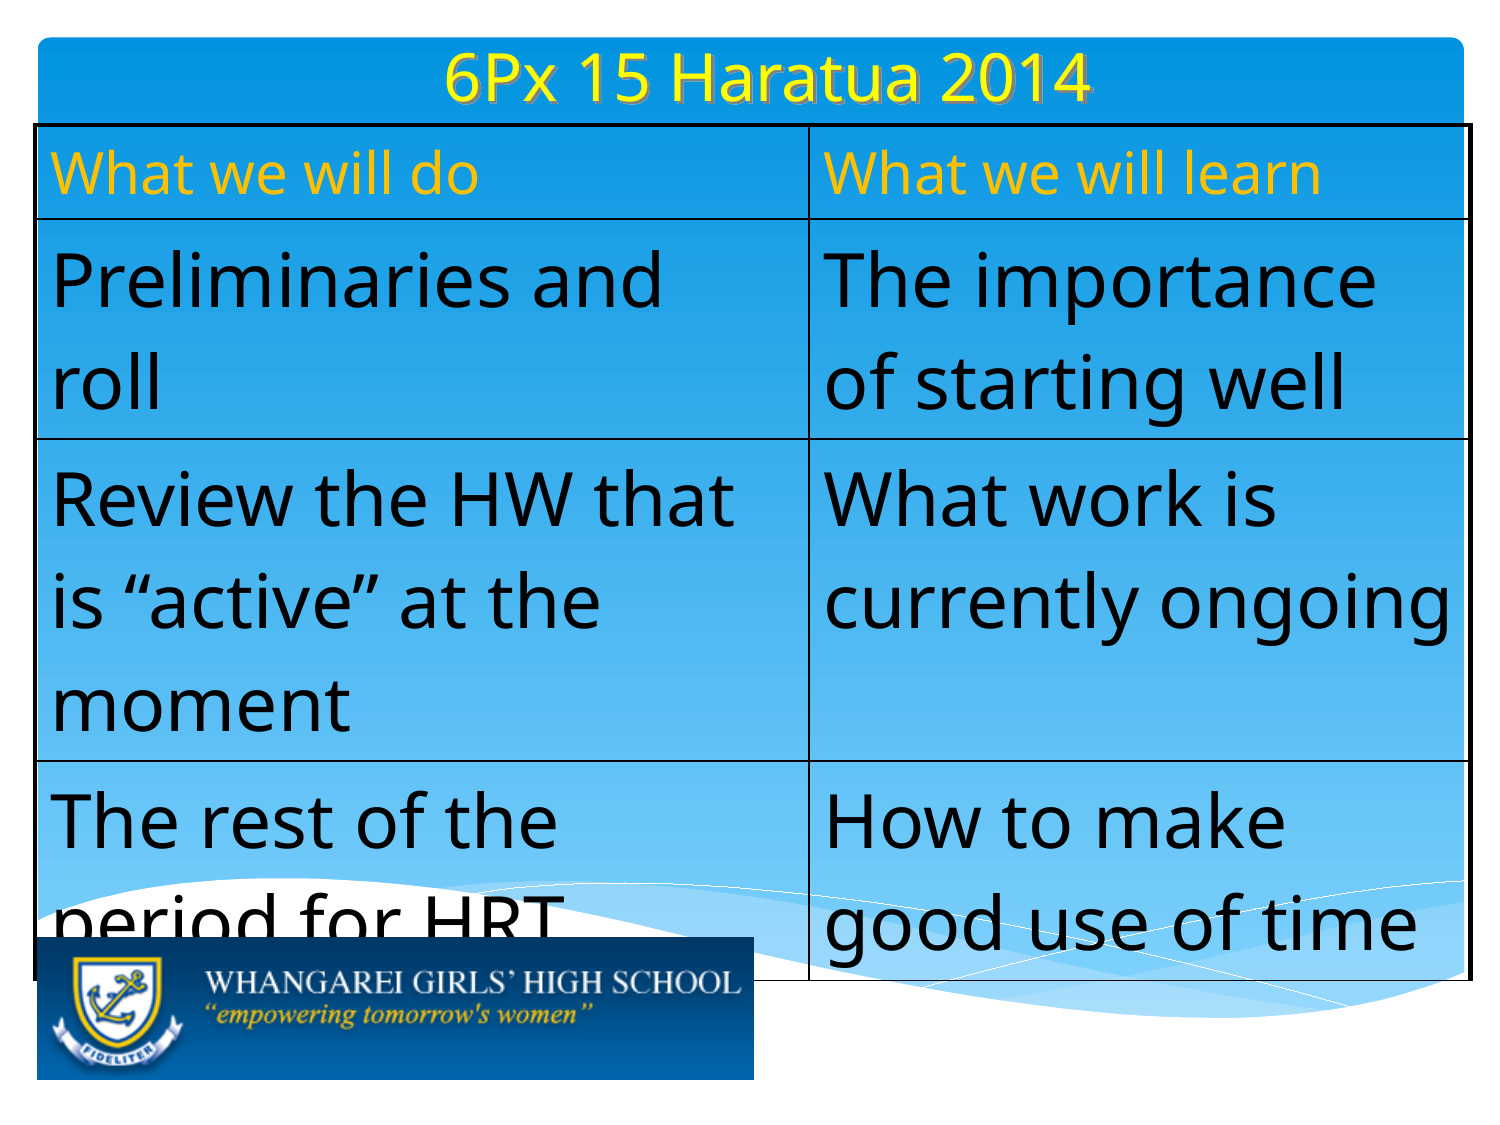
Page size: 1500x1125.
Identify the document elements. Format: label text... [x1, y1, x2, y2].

table_cell The importance of starting well [810, 220, 1468, 438]
table_cell The rest of the period for HRT [37, 762, 808, 980]
table_cell How to make good use of time [810, 762, 1468, 980]
table_cell Preliminaries and roll [37, 220, 808, 438]
text_box 6Px 15 Haratua 2014 [162, 24, 1375, 123]
table_cell What work is currently ongoing [810, 440, 1468, 760]
table_header What we will learn [810, 127, 1468, 218]
table_header What we will do [37, 127, 808, 218]
picture [37, 937, 754, 1080]
table_cell Review the HW that is “active” at the moment [37, 440, 808, 760]
